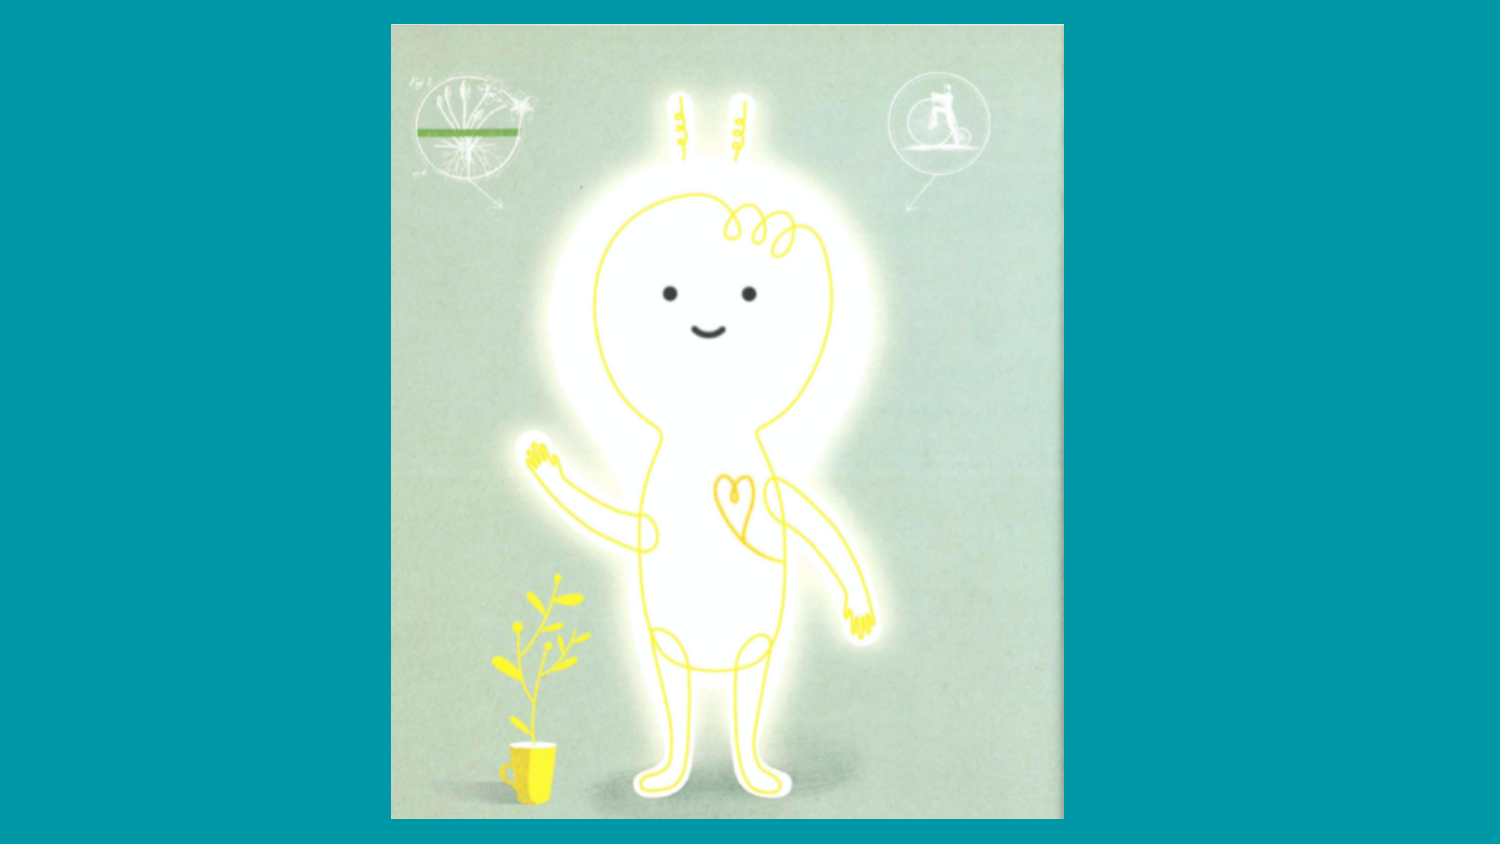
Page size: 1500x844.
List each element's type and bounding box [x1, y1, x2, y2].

picture [391, 24, 1064, 819]
